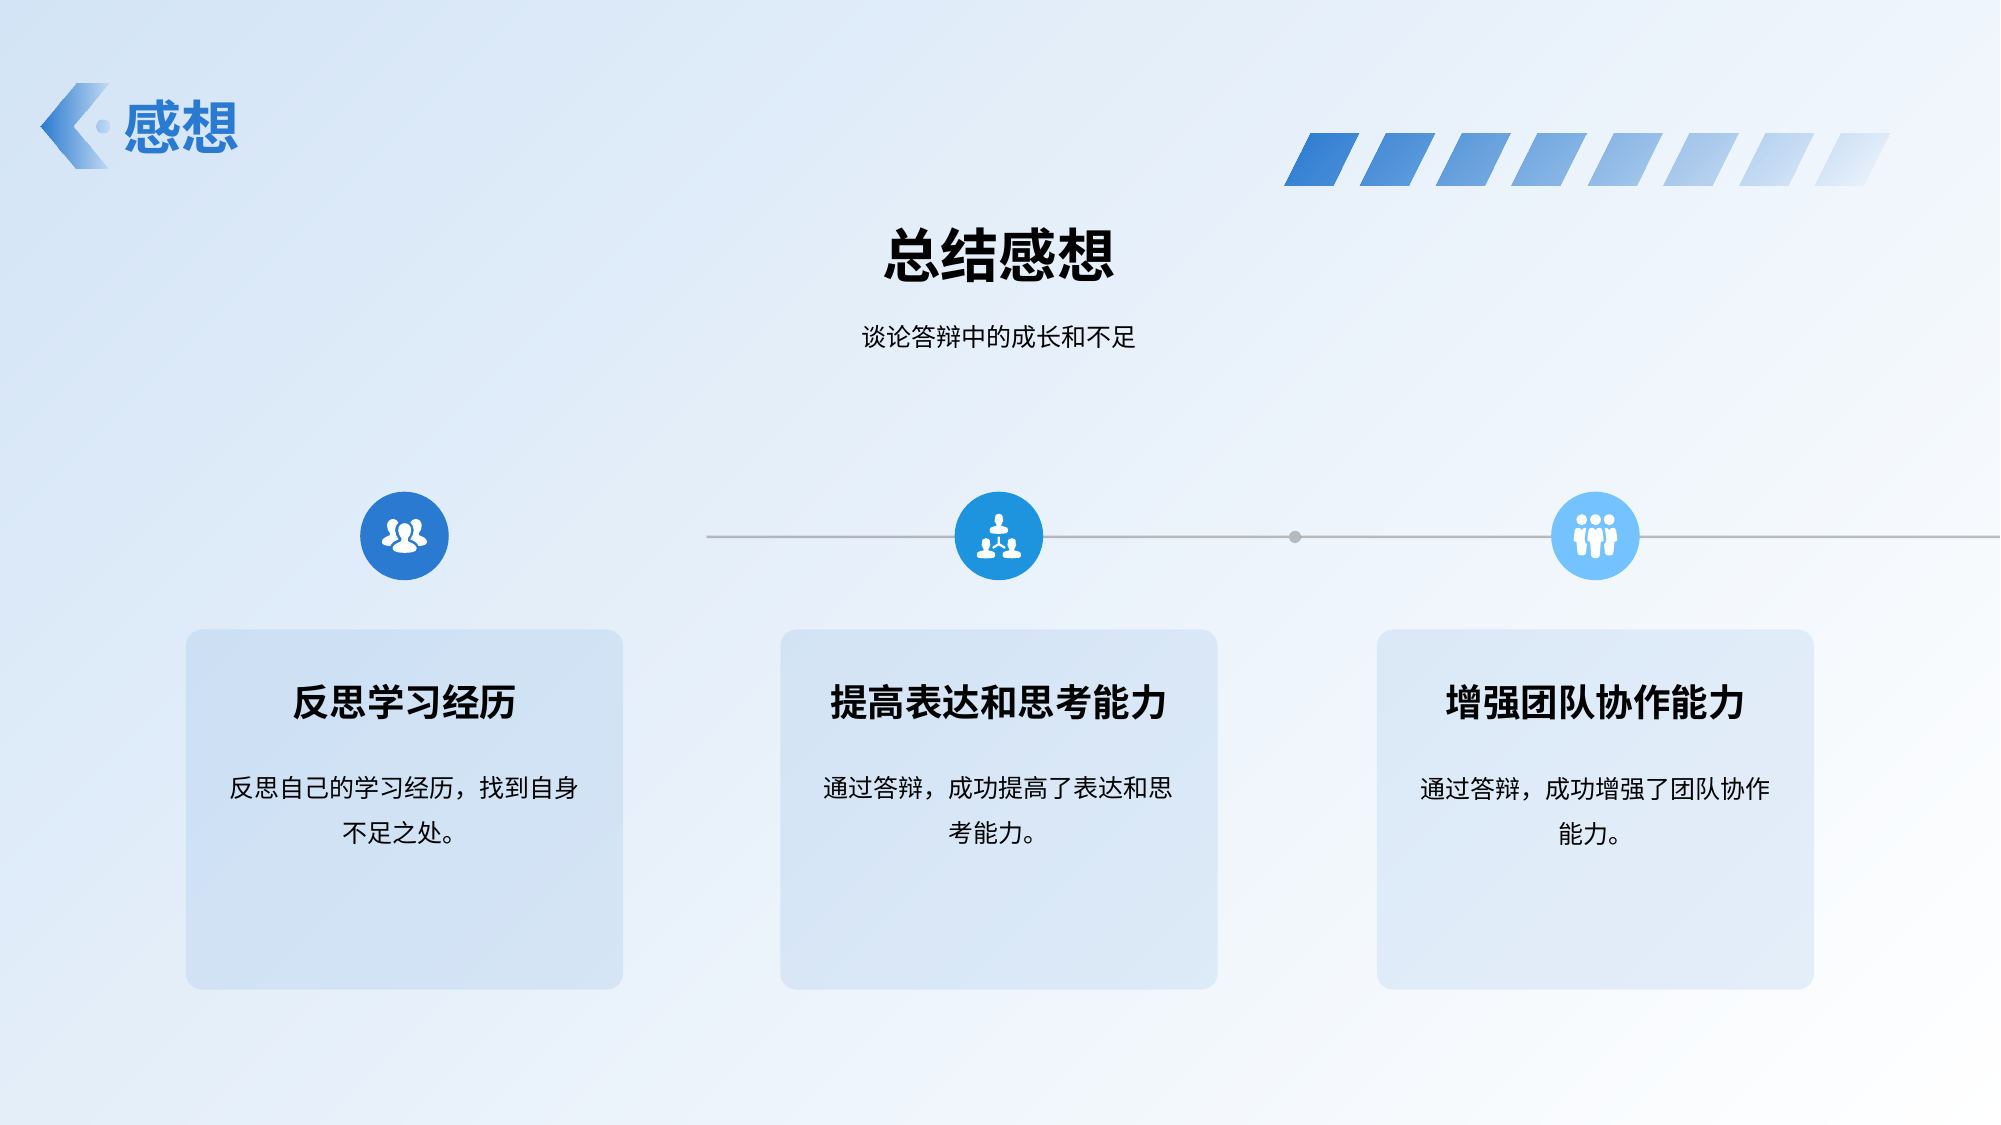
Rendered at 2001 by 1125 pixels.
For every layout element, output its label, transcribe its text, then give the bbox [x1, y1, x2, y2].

title 感想 [108, 0, 1890, 169]
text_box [108, 200, 2000, 990]
